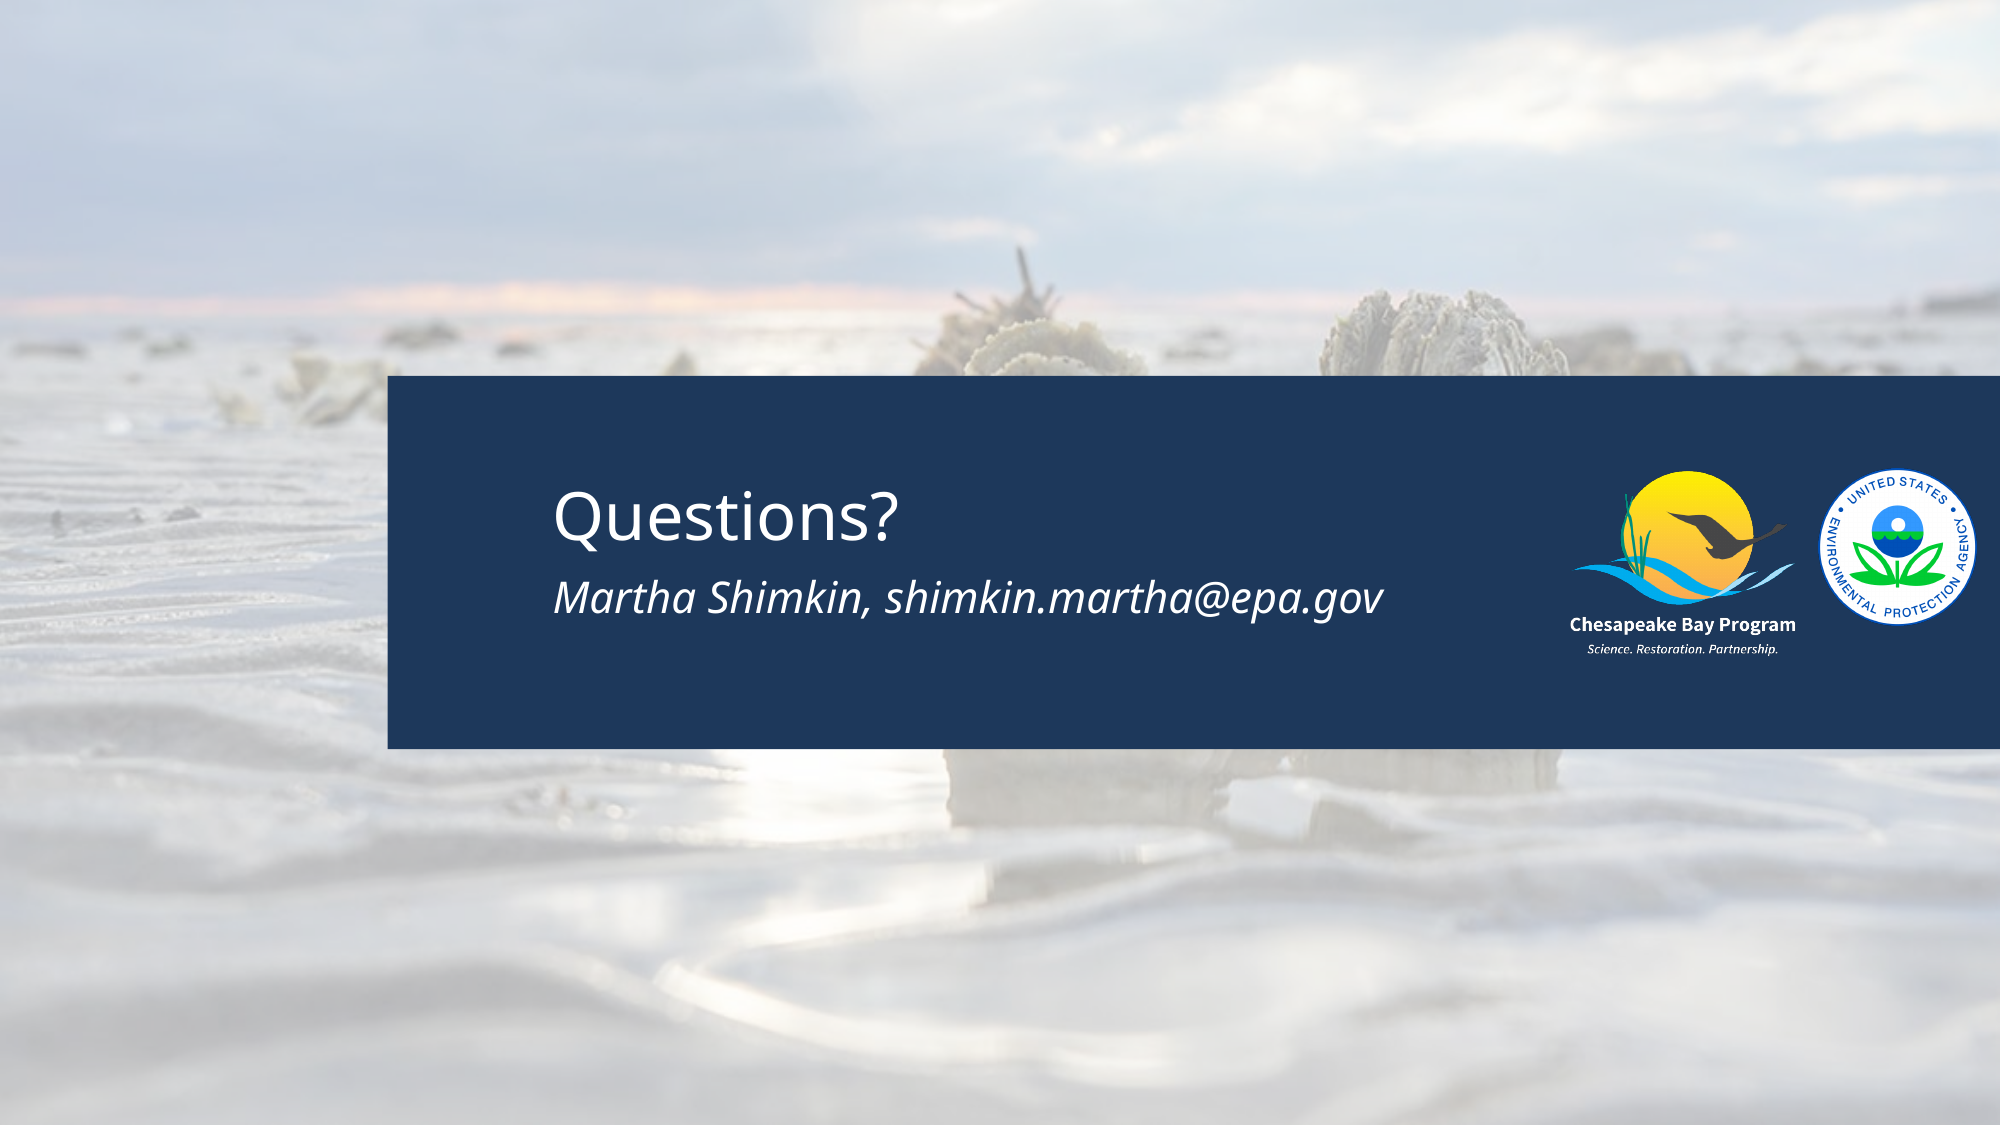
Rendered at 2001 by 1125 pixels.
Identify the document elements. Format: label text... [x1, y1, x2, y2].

picture [1569, 468, 1796, 657]
title Questions? Martha Shimkin, shimkin.martha@epa.gov [387, 375, 2000, 750]
picture [1818, 467, 1977, 626]
